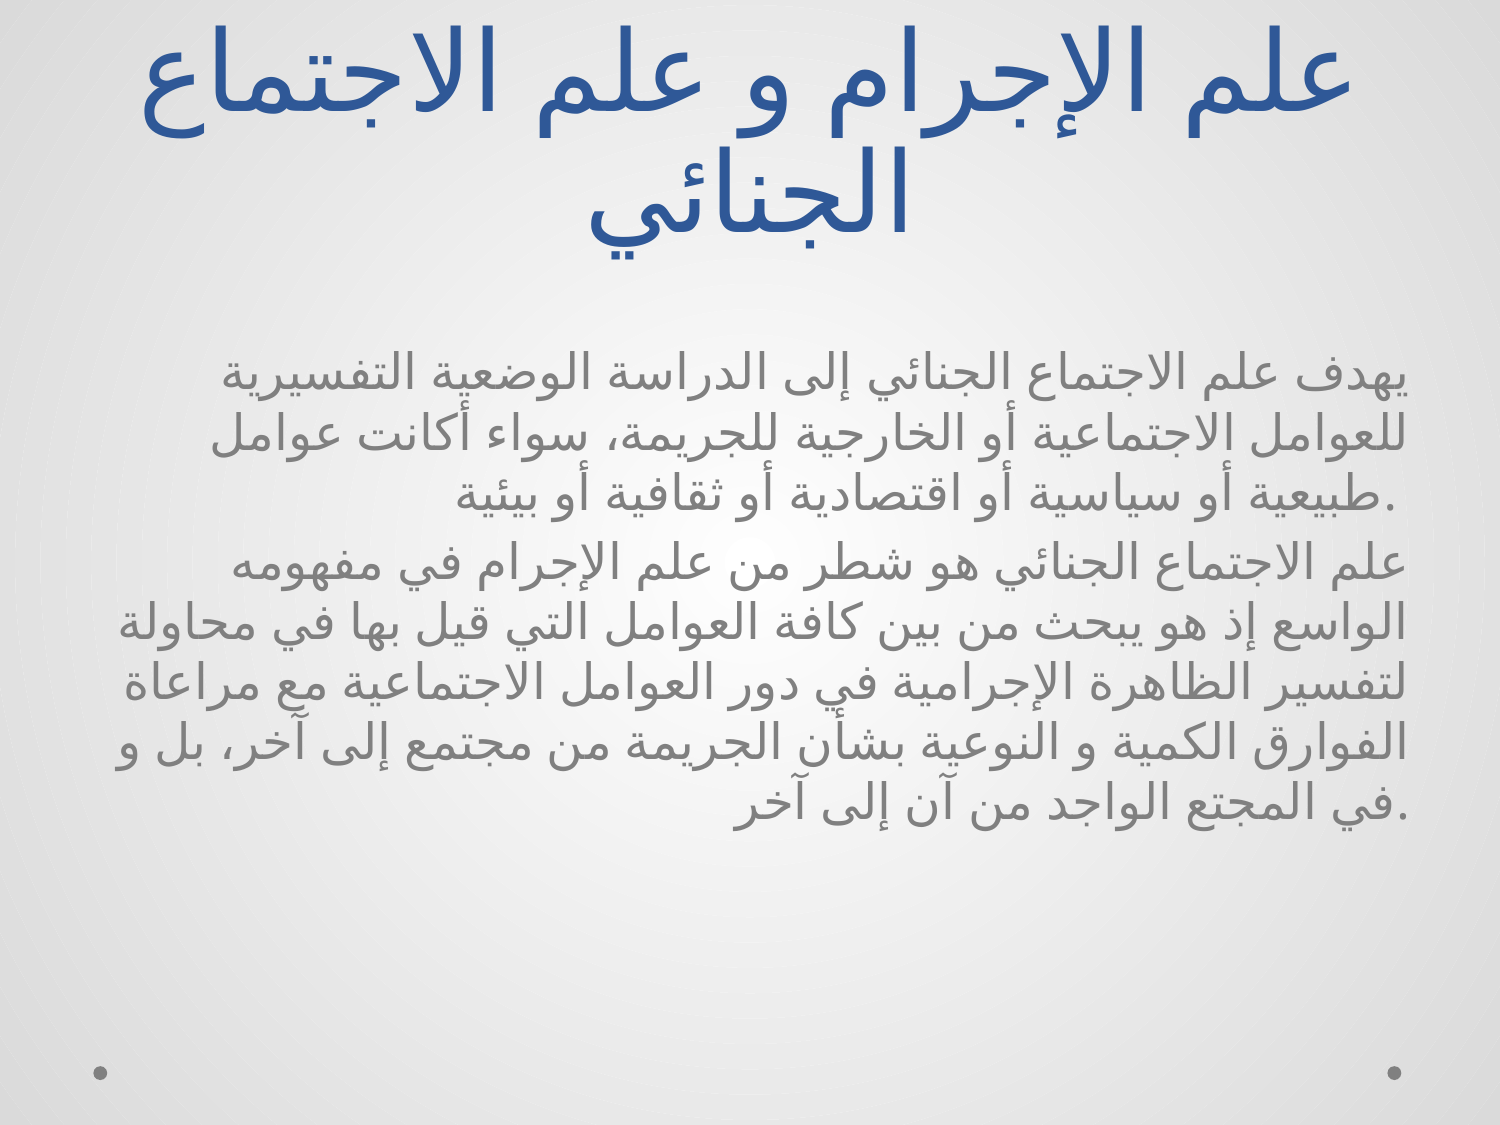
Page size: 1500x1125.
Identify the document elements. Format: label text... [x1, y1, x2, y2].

title علم الإجرام و علم الاجتماع الجنائي [75, 0, 1425, 262]
list يهدف علم الاجتماع الجنائي إلى الدراسة الوضعية التفسيرية للعوامل الاجتماعية أو الخارجية للجريمة، سواء أكانت عوامل طبيعية أو سياسية أو اقتصادية أو ثقافية أو بيئية. علم الاجتماع الجنائي هو شطر من علم الإجرام في مفهومه الواسع إذ هو يبحث من بين كافة العوامل التي قيل بها في محاولة لتفسير الظاهرة الإجرامية في دور العوامل الاجتماعية مع مراعاة الفوارق الكمية و النوعية بشأن الجريمة من مجتمع إلى آخر، بل و في المجتع الواجد من آن إلى آخر. [75, 262, 1425, 1005]
